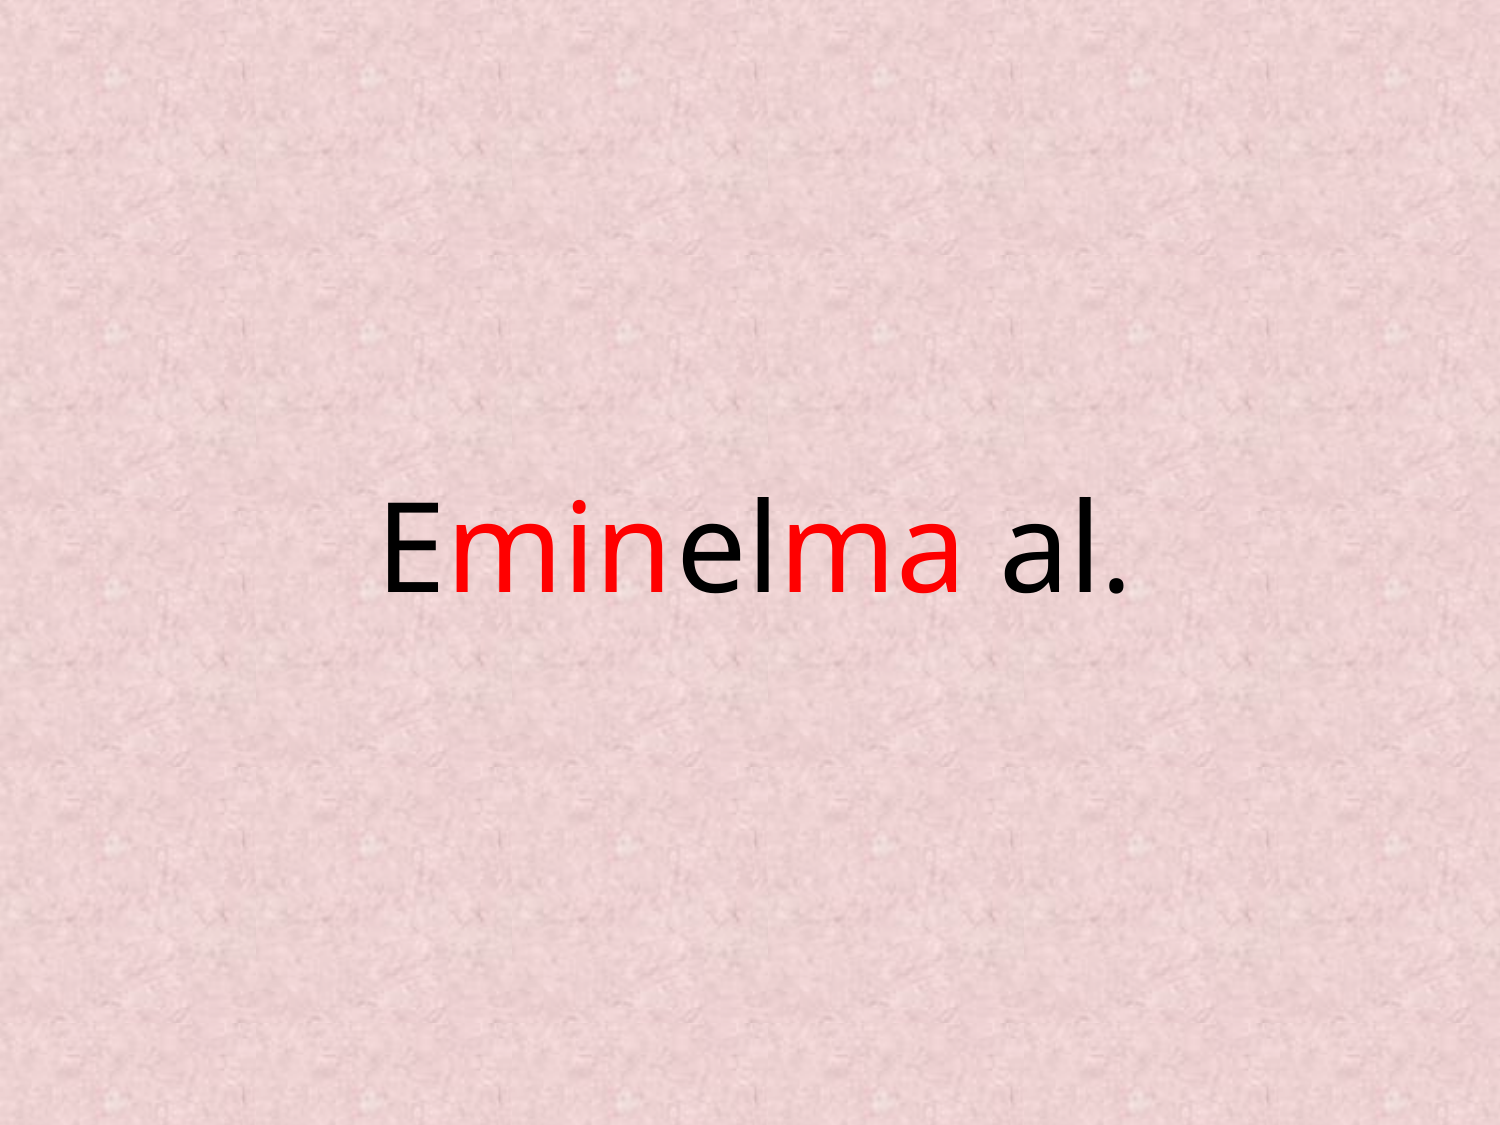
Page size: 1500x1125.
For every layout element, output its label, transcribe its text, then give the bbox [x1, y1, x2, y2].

title Emin elma al. [117, 421, 1393, 663]
